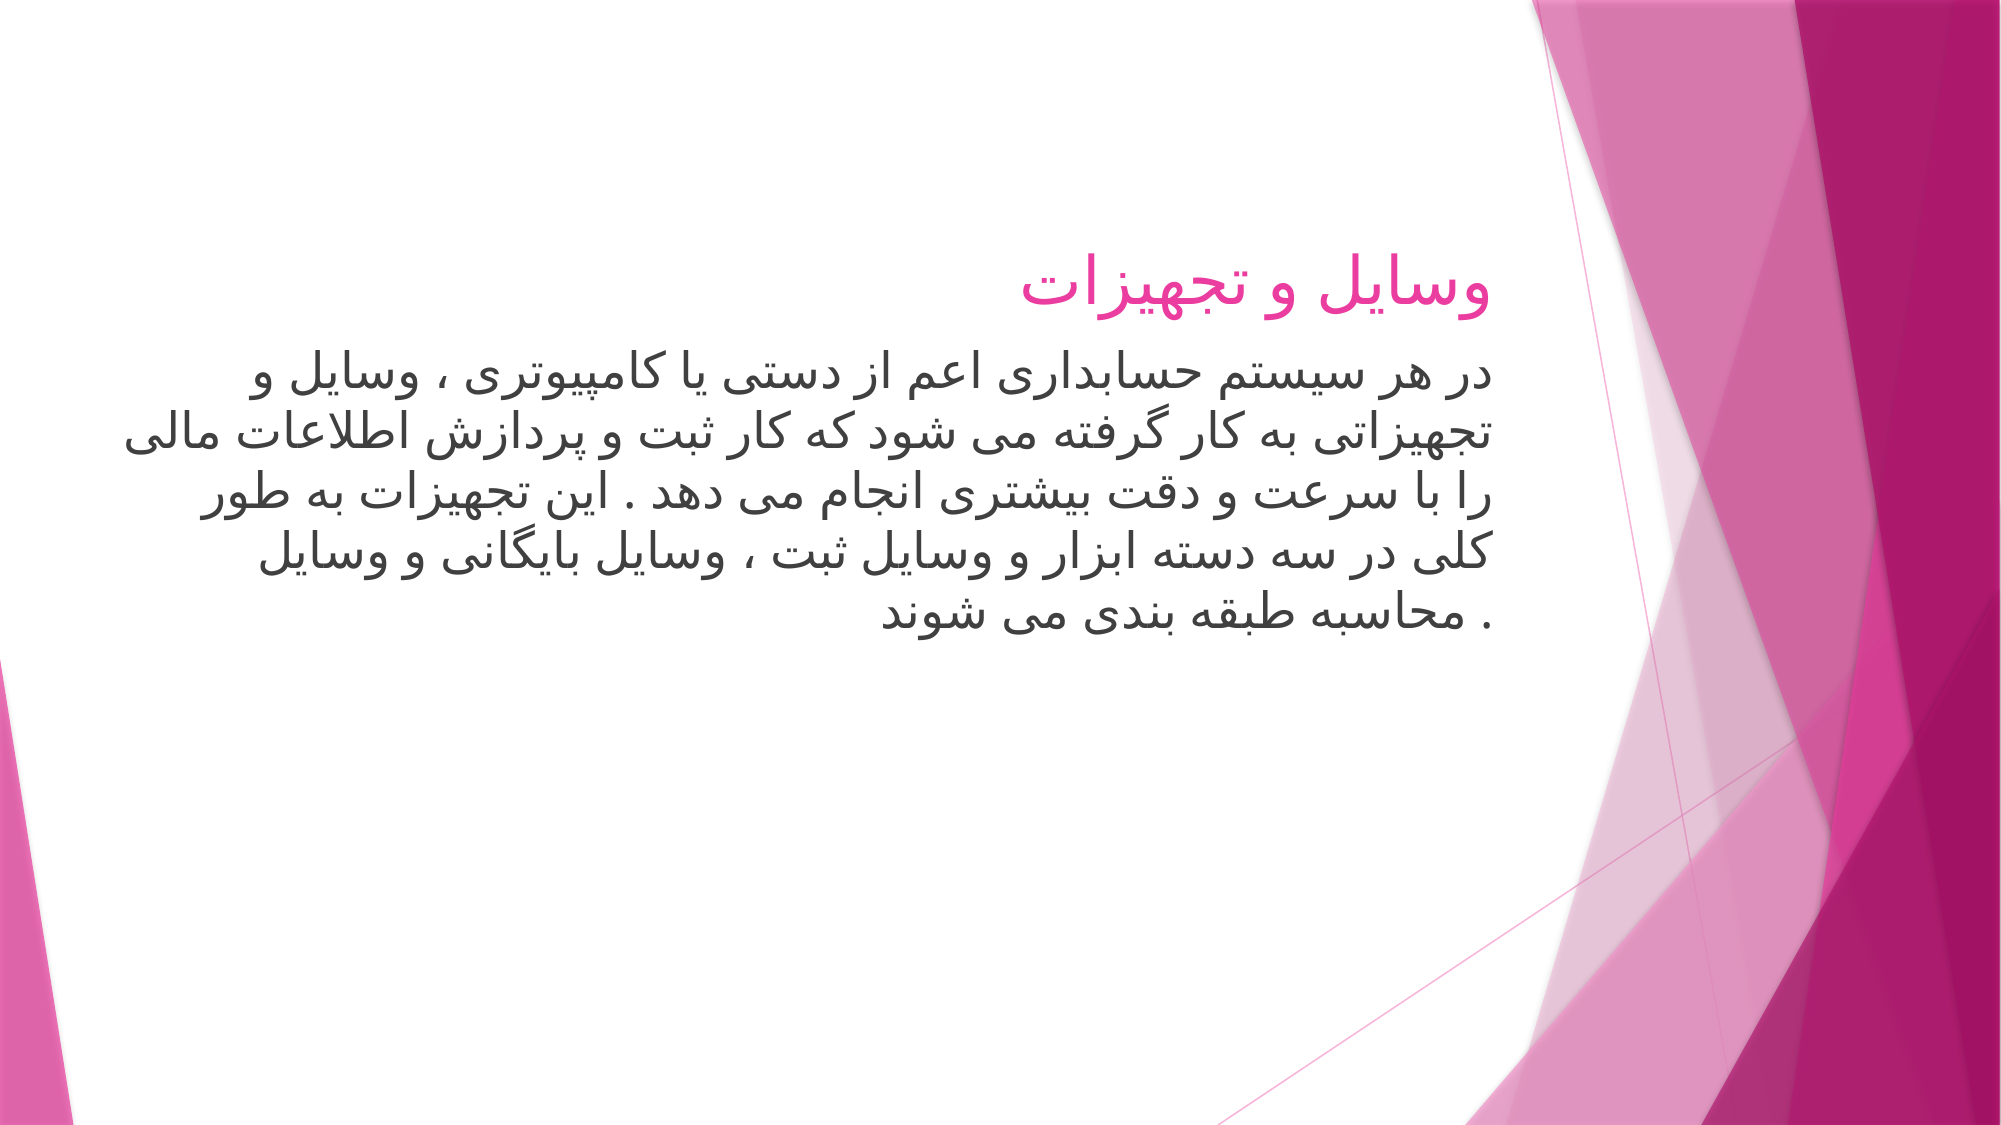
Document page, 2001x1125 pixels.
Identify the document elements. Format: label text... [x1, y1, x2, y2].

list وسایل و تجهیزات در هر سیستم حسابداری اعم از دستی یا کامپیوتری ، وسایل و تجهیزاتی به کار گرفته می شود که کار ثبت و پردازش اطلاعات مالی را با سرعت و دقت بیشتری انجام می دهد . این تجهیزات به طور کلی در سه دسته ابزار و وسایل ثبت ، وسایل بایگانی و وسایل محاسبه طبقه بندی می شوند . [99, 230, 1510, 868]
